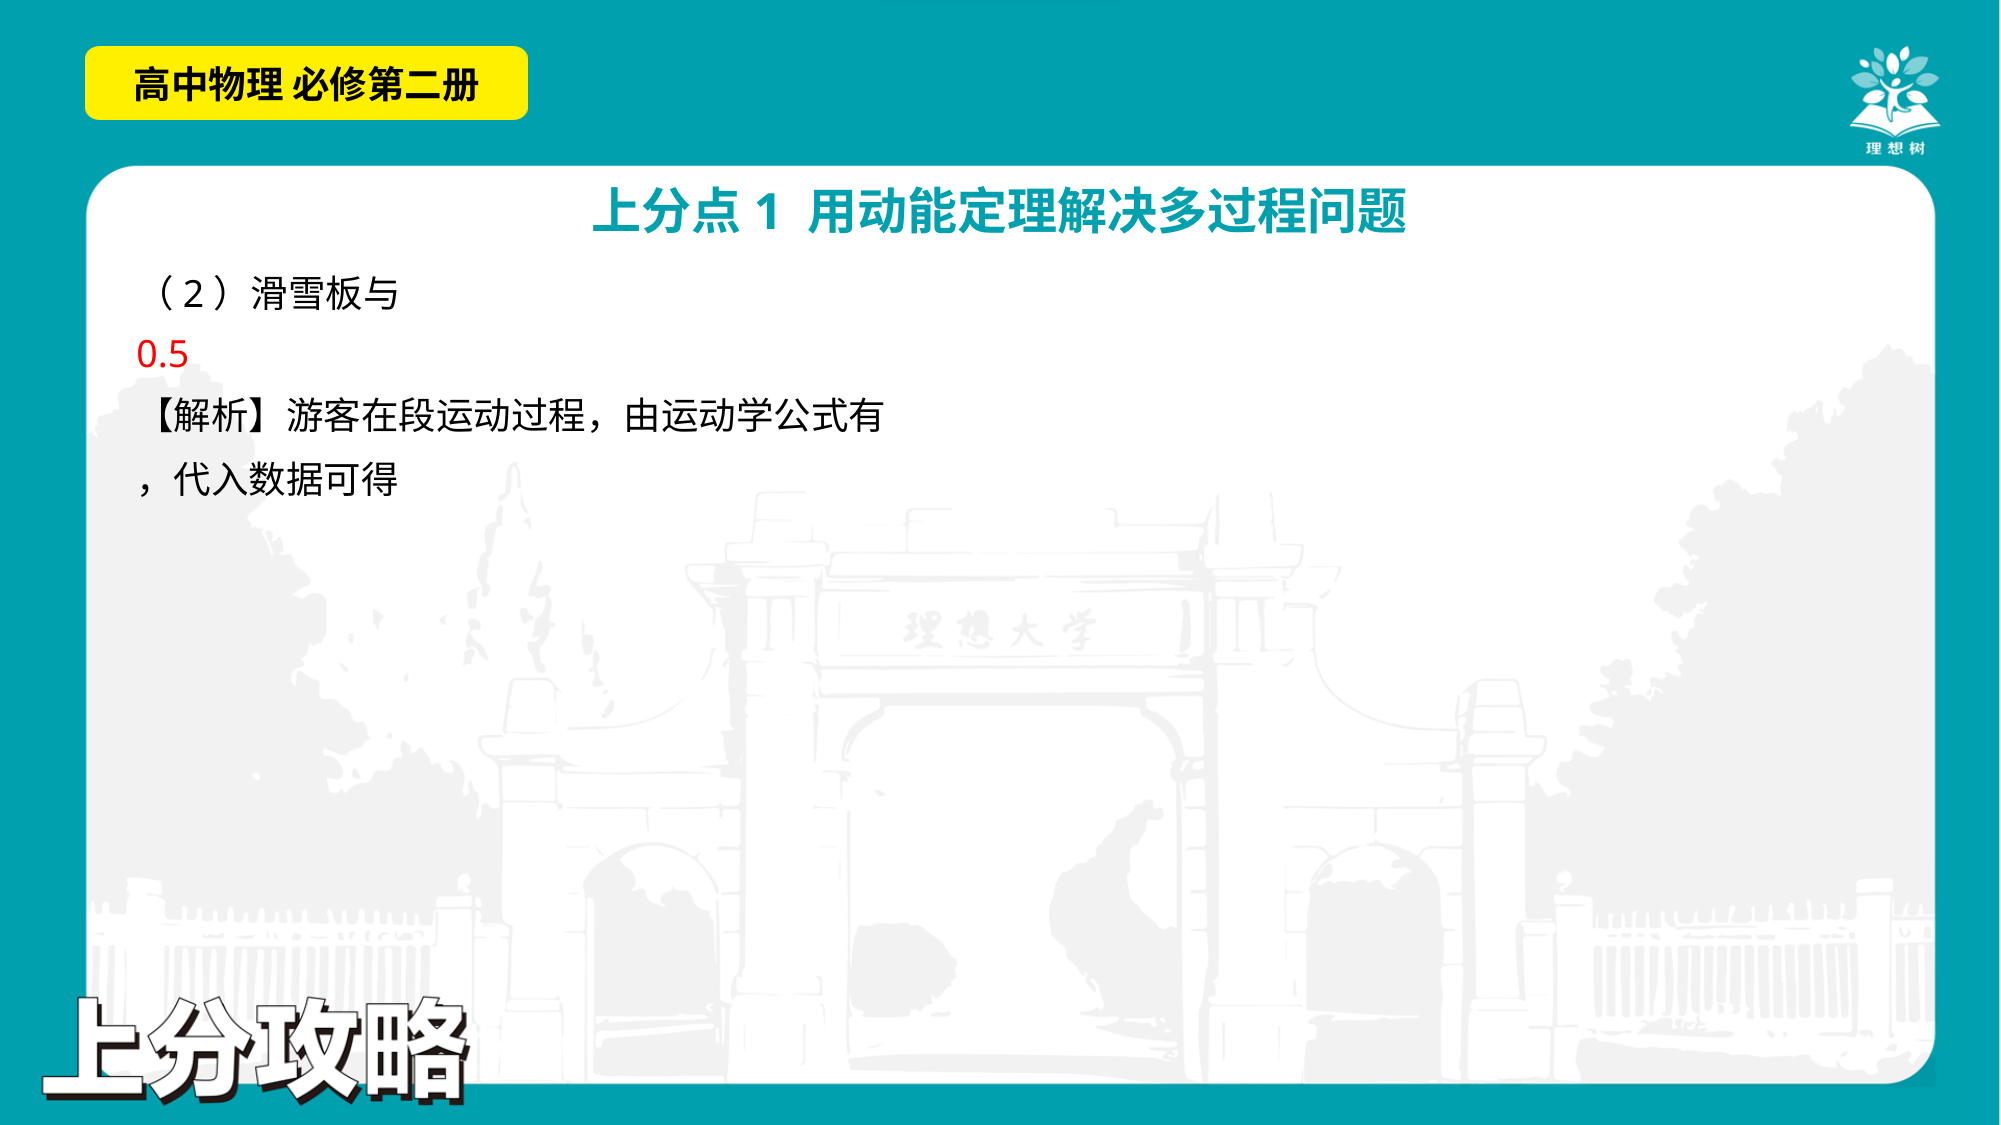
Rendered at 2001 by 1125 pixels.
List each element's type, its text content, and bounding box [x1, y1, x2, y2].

picture [0, 0, 2000, 1125]
text_box 0.5 [136, 308, 1865, 368]
